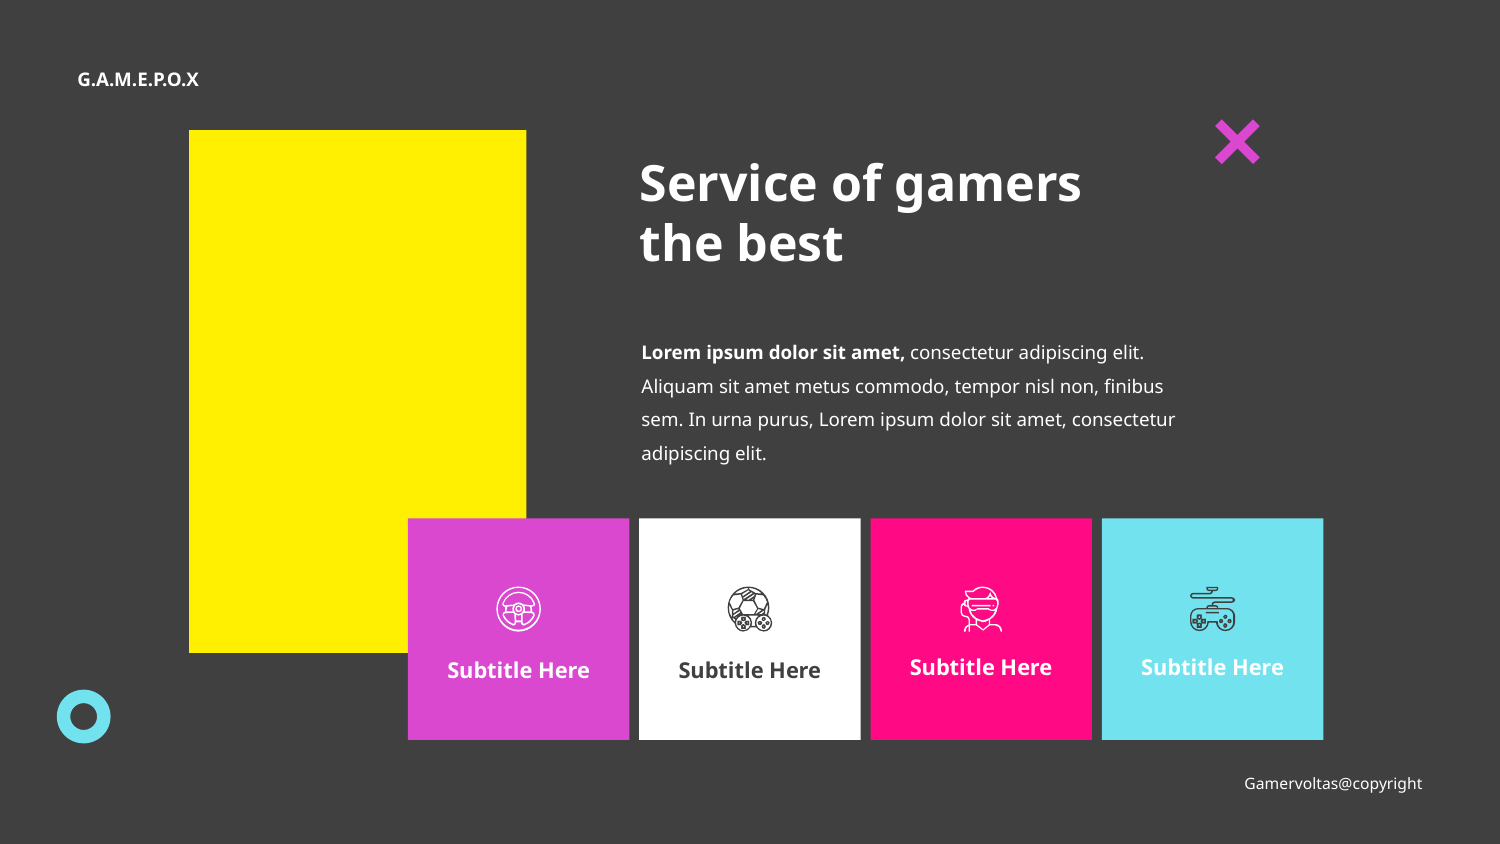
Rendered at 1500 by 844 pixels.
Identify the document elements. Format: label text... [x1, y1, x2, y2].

text_box Gamervoltas@copyright [1181, 766, 1438, 800]
text_box Subtitle Here [1265, 646, 1316, 688]
text_box [1265, 517, 1324, 741]
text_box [56, 114, 1265, 744]
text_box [496, 586, 541, 632]
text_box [1190, 586, 1236, 632]
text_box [960, 586, 1002, 632]
text_box G.A.M.E.P.O.X [62, 60, 229, 98]
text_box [727, 586, 773, 632]
